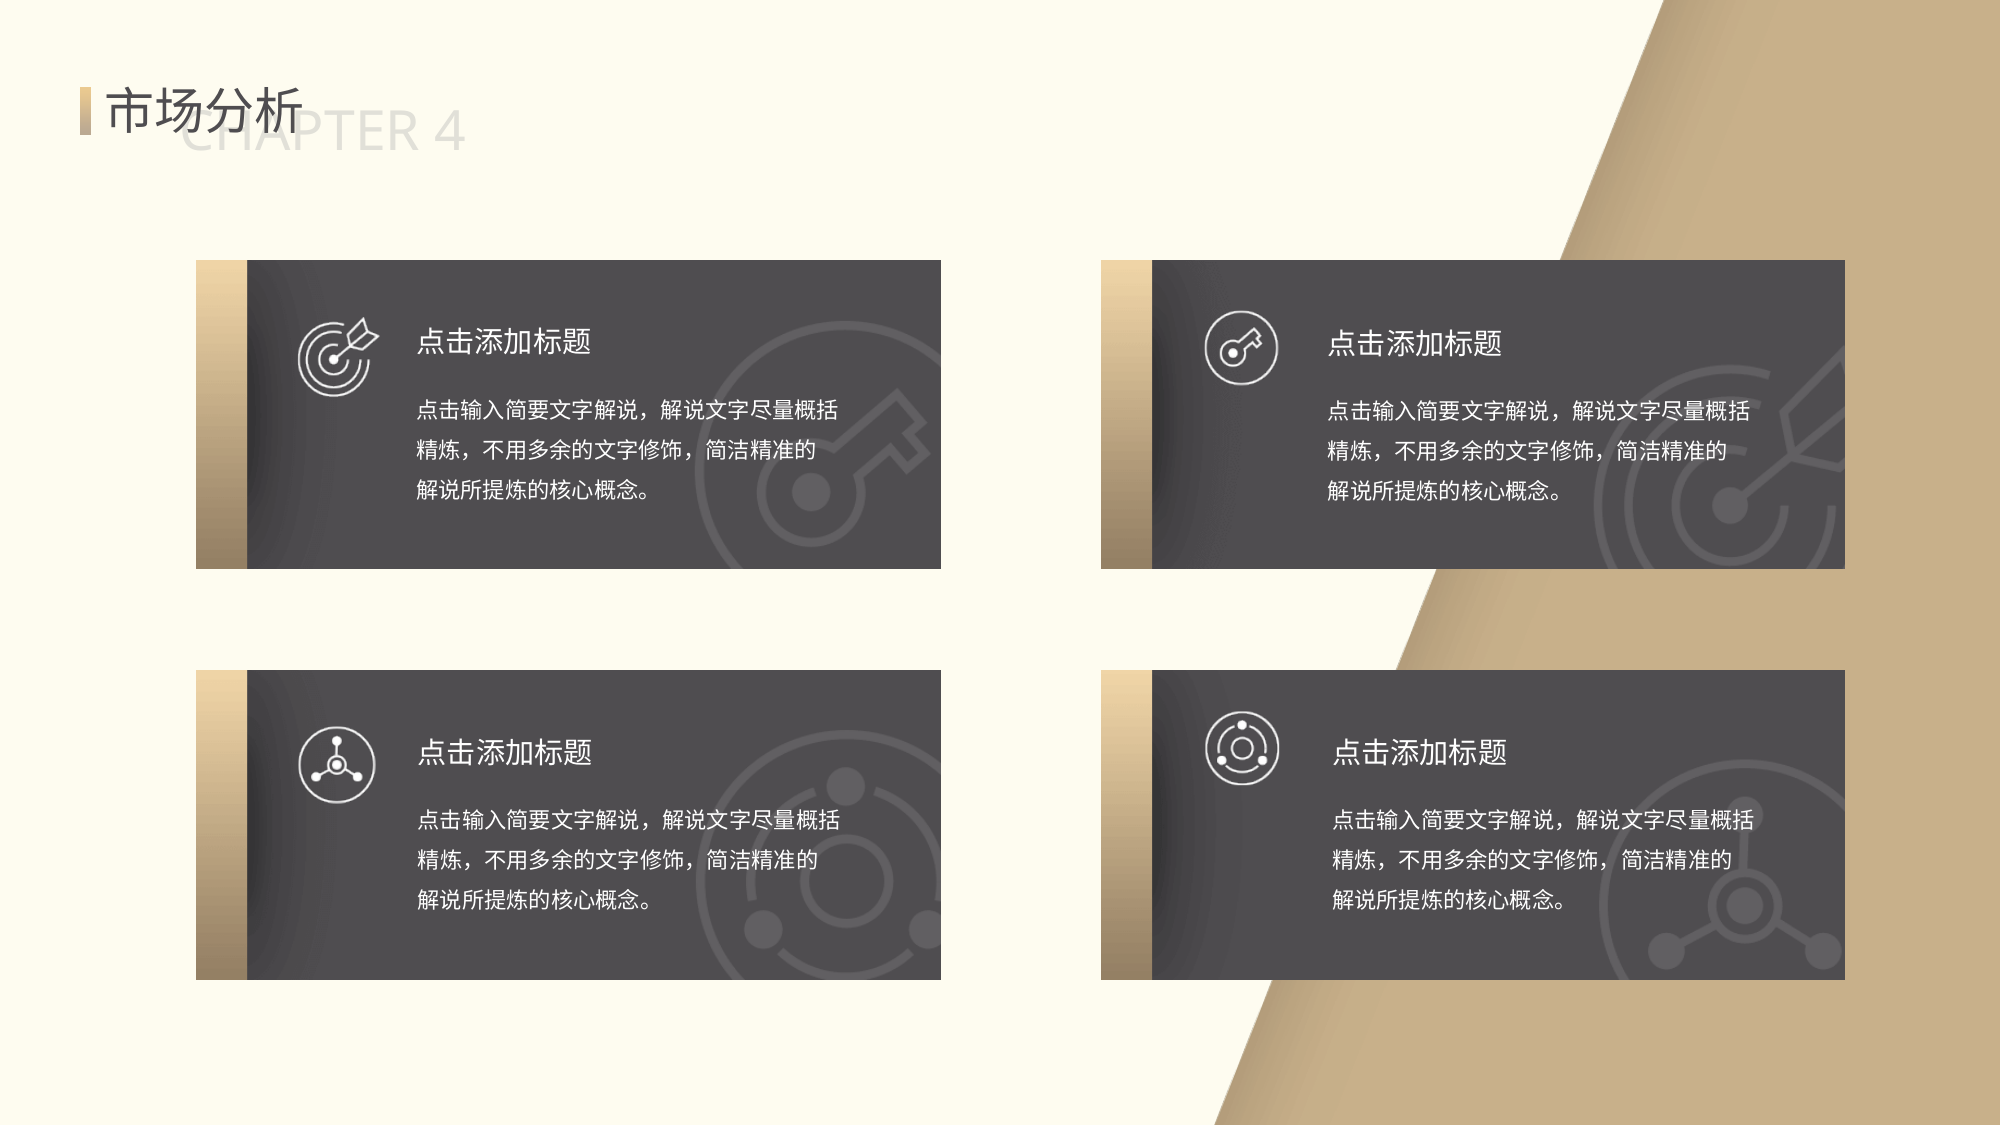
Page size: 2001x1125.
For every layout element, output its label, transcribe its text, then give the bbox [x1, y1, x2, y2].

picture [196, 670, 941, 980]
picture [80, 87, 91, 136]
picture [196, 259, 941, 570]
text_box CHAPTER 4 [164, 87, 482, 170]
picture [1089, 0, 2000, 1125]
text_box 市场分析 [89, 72, 320, 147]
